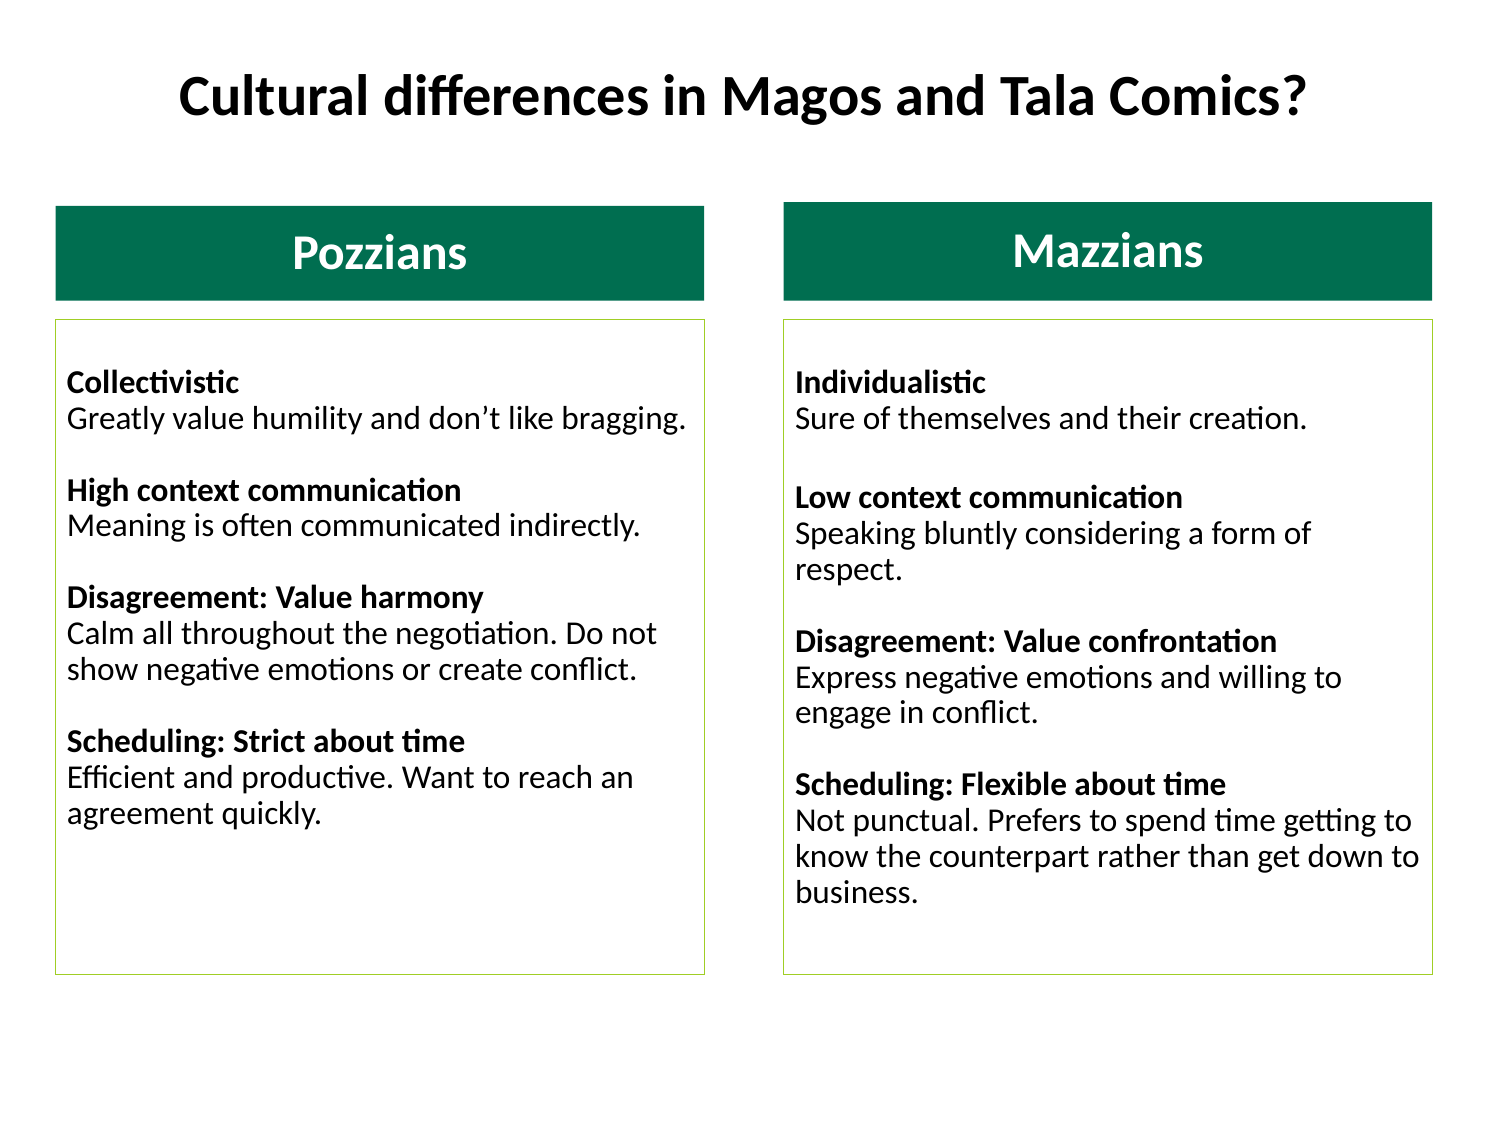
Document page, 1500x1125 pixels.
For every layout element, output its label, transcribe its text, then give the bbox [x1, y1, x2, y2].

text_box Mazzians [783, 202, 1433, 301]
title Cultural differences in Magos and Tala Comics? [55, 0, 1433, 187]
text_box Individualistic Sure of themselves and their creation. Low context communication Speaking bluntly considering a form of respect. Disagreement: Value confrontation Express negative emotions and willing to engage in conflict. Scheduling: Flexible about time Not punctual. Prefers to spend time getting to know the counterpart rather than get down to business. [783, 319, 1433, 975]
text_box Collectivistic Greatly value humility and don’t like bragging. High context communication Meaning is often communicated indirectly. Disagreement: Value harmony Calm all throughout the negotiation. Do not show negative emotions or create conflict. Scheduling: Strict about time Efficient and productive. Want to reach an agreement quickly. [55, 319, 705, 975]
text_box Pozzians [55, 205, 705, 301]
